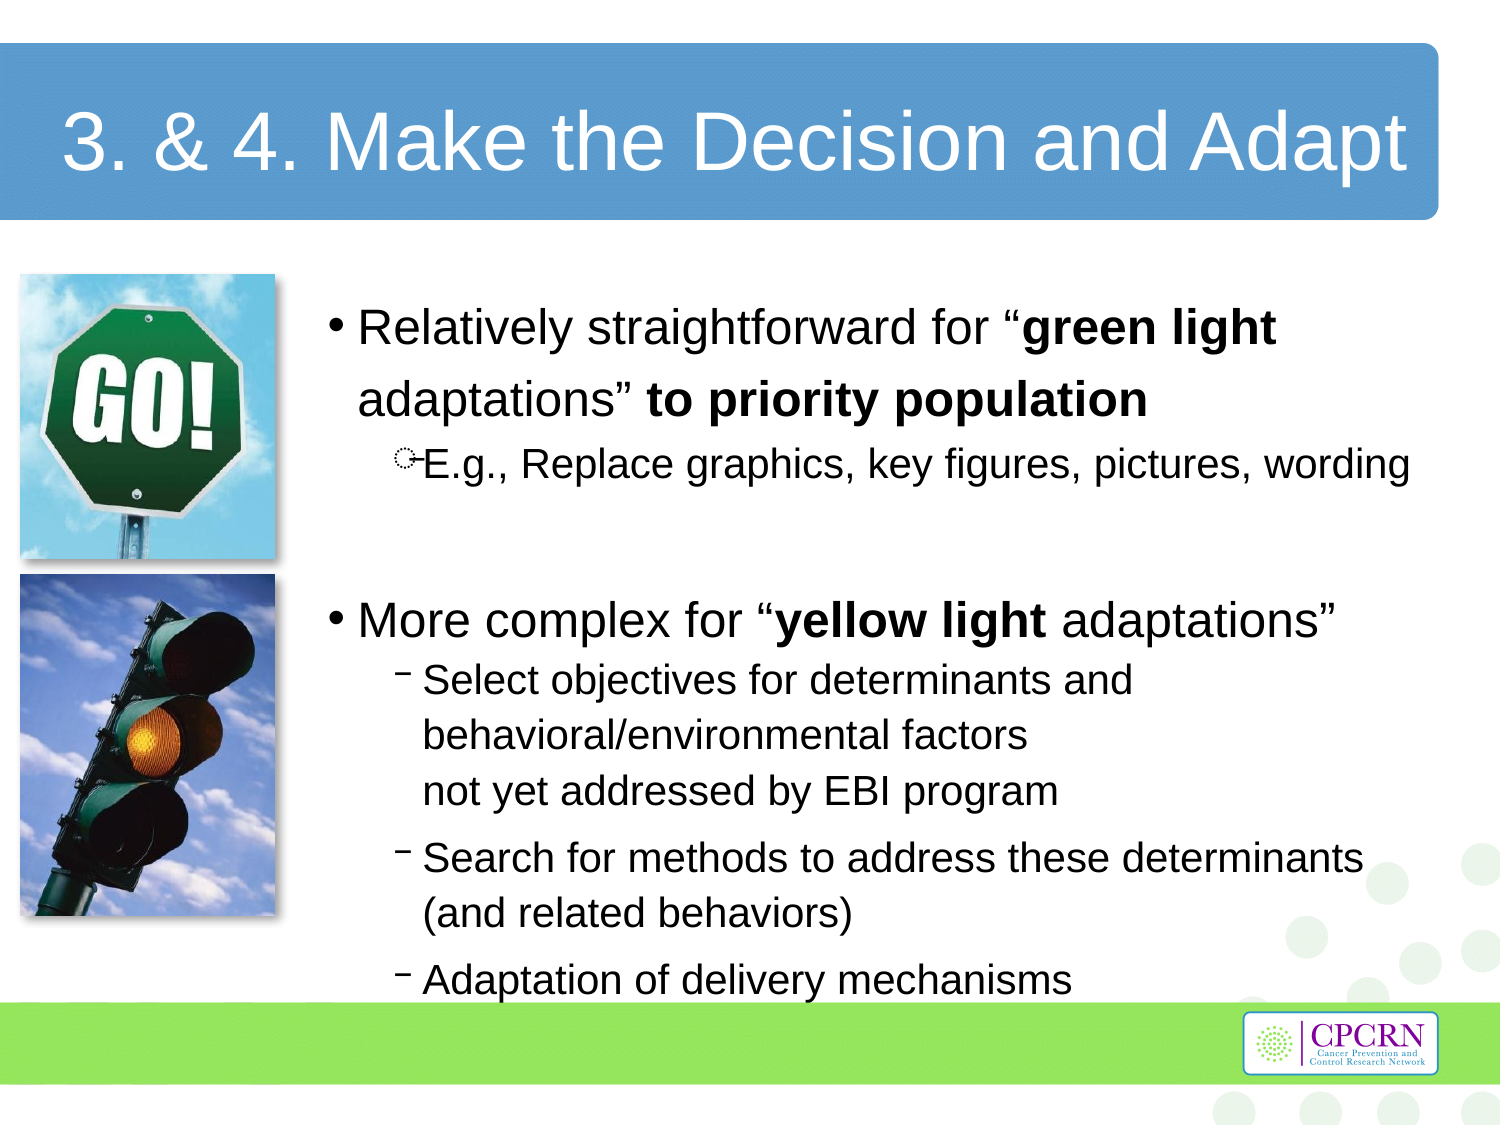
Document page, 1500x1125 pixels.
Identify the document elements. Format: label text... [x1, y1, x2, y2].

title 3. & 4. Make the Decision and Adapt [45, 43, 1484, 232]
picture [0, 0, 1500, 1125]
list Relatively straightforward for “green light adaptations” to priority population E.g., Replace graphics, key figures, pictures, wording More complex for “yellow light adaptations” Select objectives for determinants and behavioral/environmental factors not yet addressed by EBI program Search for methods to address these determinants (and related behaviors) Adaptation of delivery mechanisms [312, 275, 1500, 1018]
